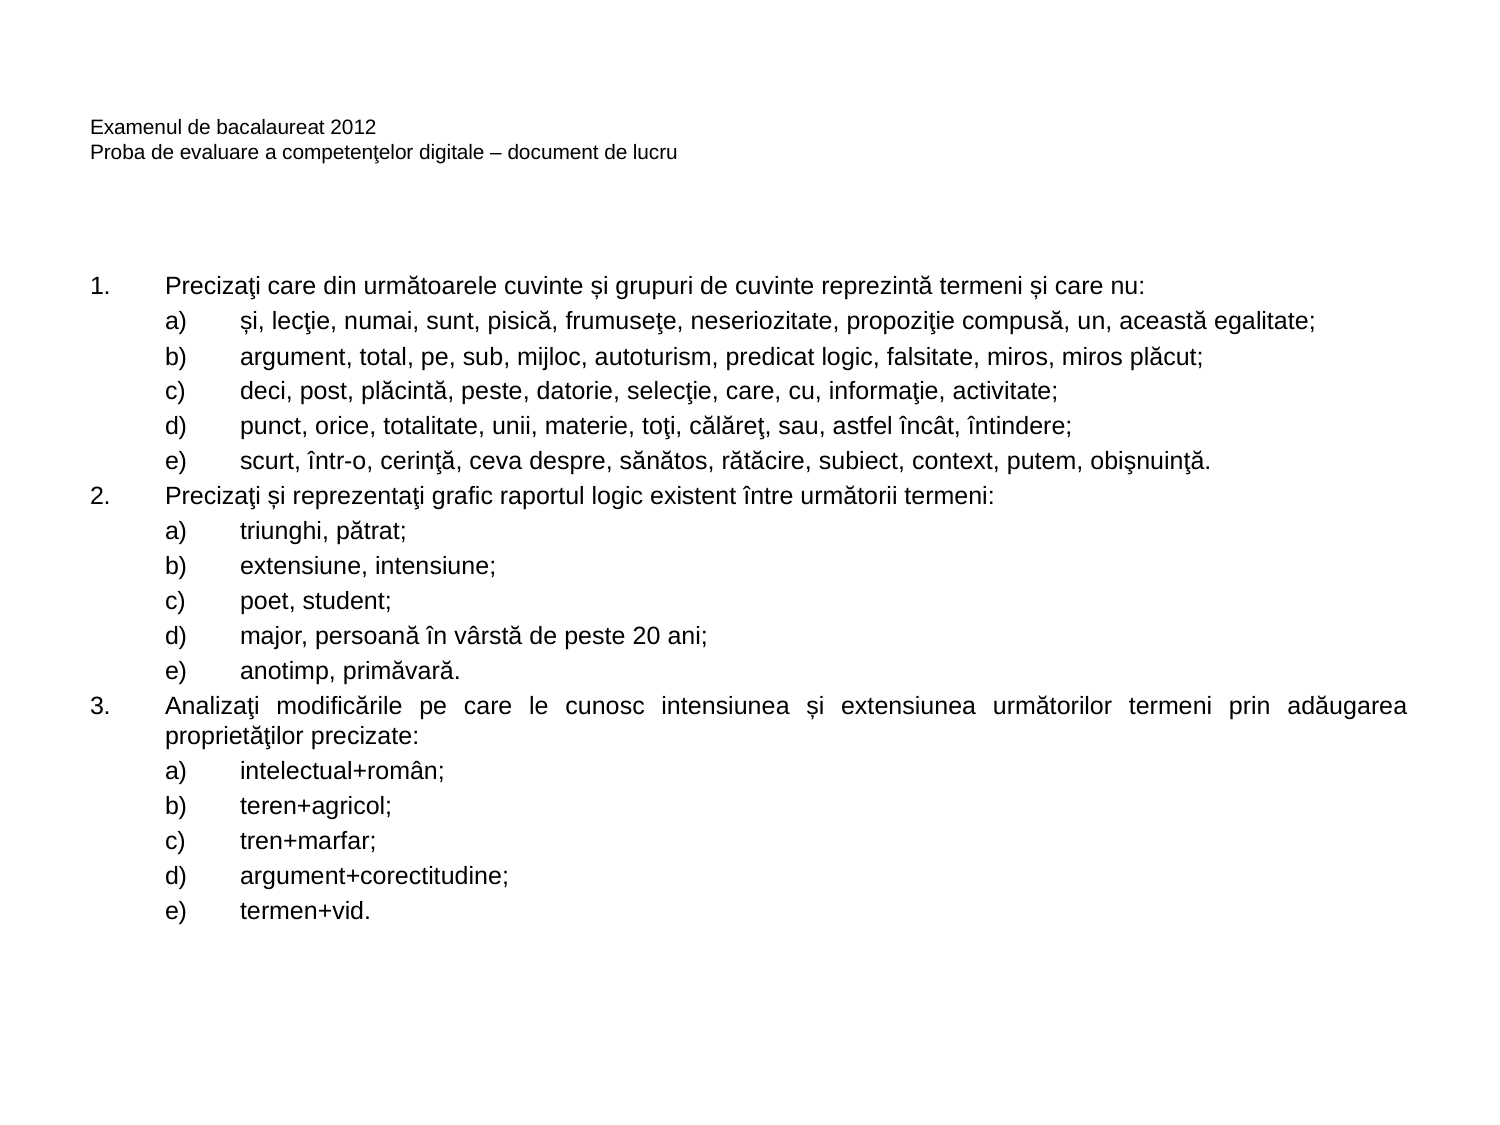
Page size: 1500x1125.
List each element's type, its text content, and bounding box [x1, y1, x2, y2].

title Examenul de bacalaureat 2012 Proba de evaluare a competenţelor digitale – document de lucru [74, 44, 1426, 233]
list Precizaţi care din următoarele cuvinte și grupuri de cuvinte reprezintă termeni și care nu: și, lecţie, numai, sunt, pisică, frumuseţe, neseriozitate, propoziţie compusă, un, această egalitate; argument, total, pe, sub, mijloc, autoturism, predicat logic, falsitate, miros, miros plăcut; deci, post, plăcintă, peste, datorie, selecţie, care, cu, informaţie, activitate; punct, orice, totalitate, unii, materie, toţi, călăreţ, sau, astfel încât, întindere; scurt, într-o, cerinţă, ceva despre, sănătos, rătăcire, subiect, context, putem, obişnuinţă. Precizaţi și reprezentaţi grafic raportul logic existent între următorii termeni: triunghi, pătrat; extensiune, intensiune; poet, student; major, persoană în vârstă de peste 20 ani; anotimp, primăvară. Analizaţi modificările pe care le cunosc intensiunea și extensiunea următorilor termeni prin adăugarea proprietăţilor precizate: intelectual+român; teren+agricol; tren+marfar; argument+corectitudine; termen+vid. [74, 262, 1426, 1006]
